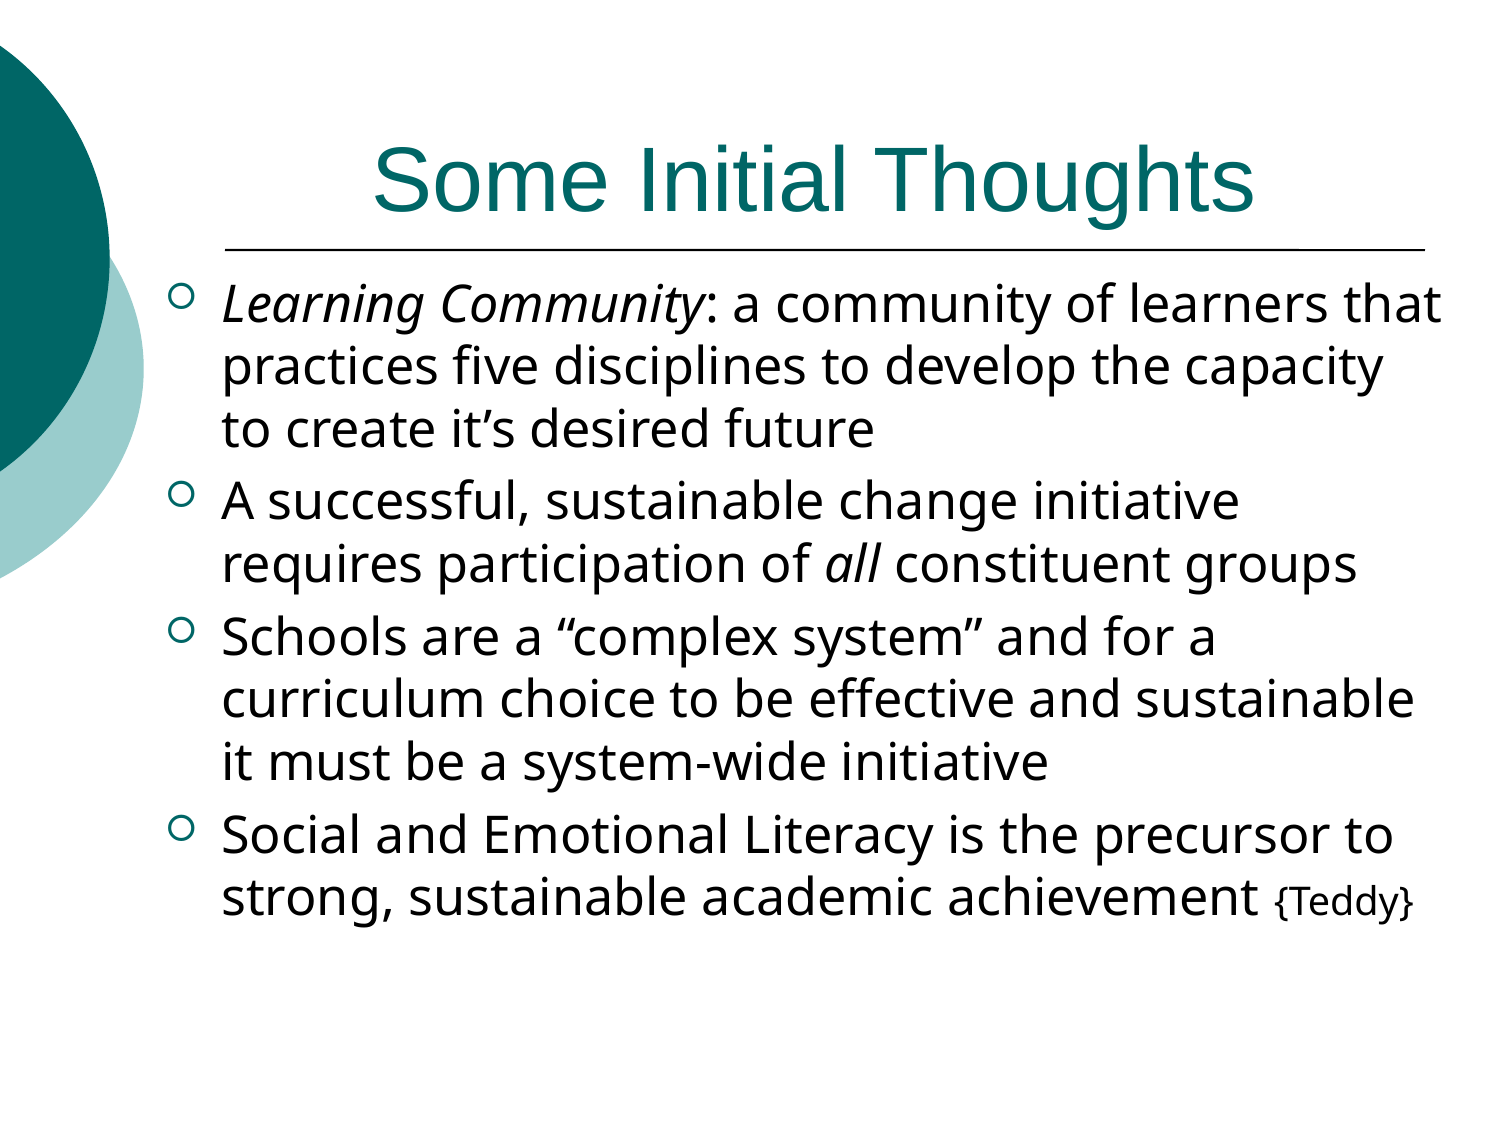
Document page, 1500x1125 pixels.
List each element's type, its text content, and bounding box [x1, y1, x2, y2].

title Some Initial Thoughts [224, 49, 1425, 238]
list Learning Community: a community of learners that practices five disciplines to develop the capacity to create it’s desired future A successful, sustainable change initiative requires participation of all constituent groups Schools are a “complex system” and for a curriculum choice to be effective and sustainable it must be a system-wide initiative Social and Emotional Literacy is the precursor to strong, sustainable academic achievement {Teddy} [149, 262, 1462, 1095]
